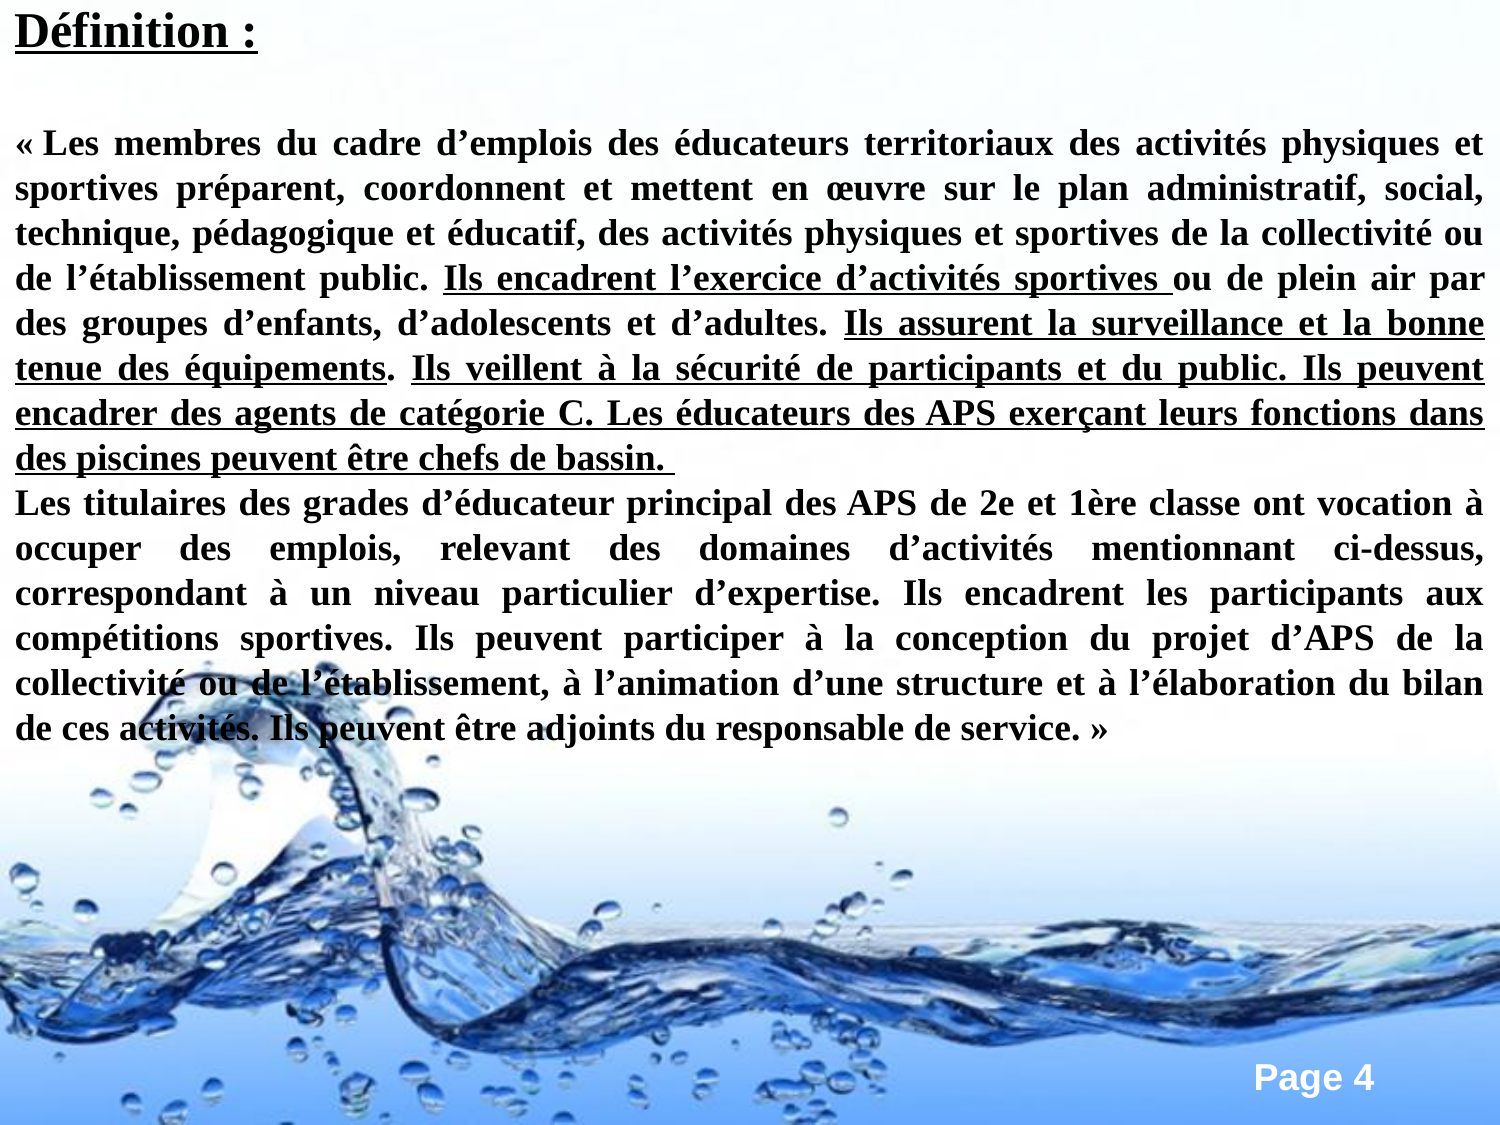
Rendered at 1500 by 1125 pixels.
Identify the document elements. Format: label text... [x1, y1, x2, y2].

text_box Définition : « Les membres du cadre d’emplois des éducateurs territoriaux des activités physiques et sportives préparent, coordonnent et mettent en œuvre sur le plan administratif, social, technique, pédagogique et éducatif, des activités physiques et sportives de la collectivité ou de l’établissement public. Ils encadrent l’exercice d’activités sportives ou de plein air par des groupes d’enfants, d’adolescents et d’adultes. Ils assurent la surveillance et la bonne tenue des équipements. Ils veillent à la sécurité de participants et du public. Ils peuvent encadrer des agents de catégorie C. Les éducateurs des APS exerçant leurs fonctions dans des piscines peuvent être chefs de bassin. Les titulaires des grades d’éducateur principal des APS de 2e et 1ère classe ont vocation à occuper des emplois, relevant des domaines d’activités mentionnant ci-dessus, correspondant à un niveau particulier d’expertise. Ils encadrent les participants aux compétitions sportives. Ils peuvent participer à la conception du projet d’APS de la collectivité ou de l’établissement, à l’animation d’une structure et à l’élaboration du bilan de ces activités. Ils peuvent être adjoints du responsable de service. » [0, 0, 1500, 756]
picture [0, 756, 1500, 1125]
